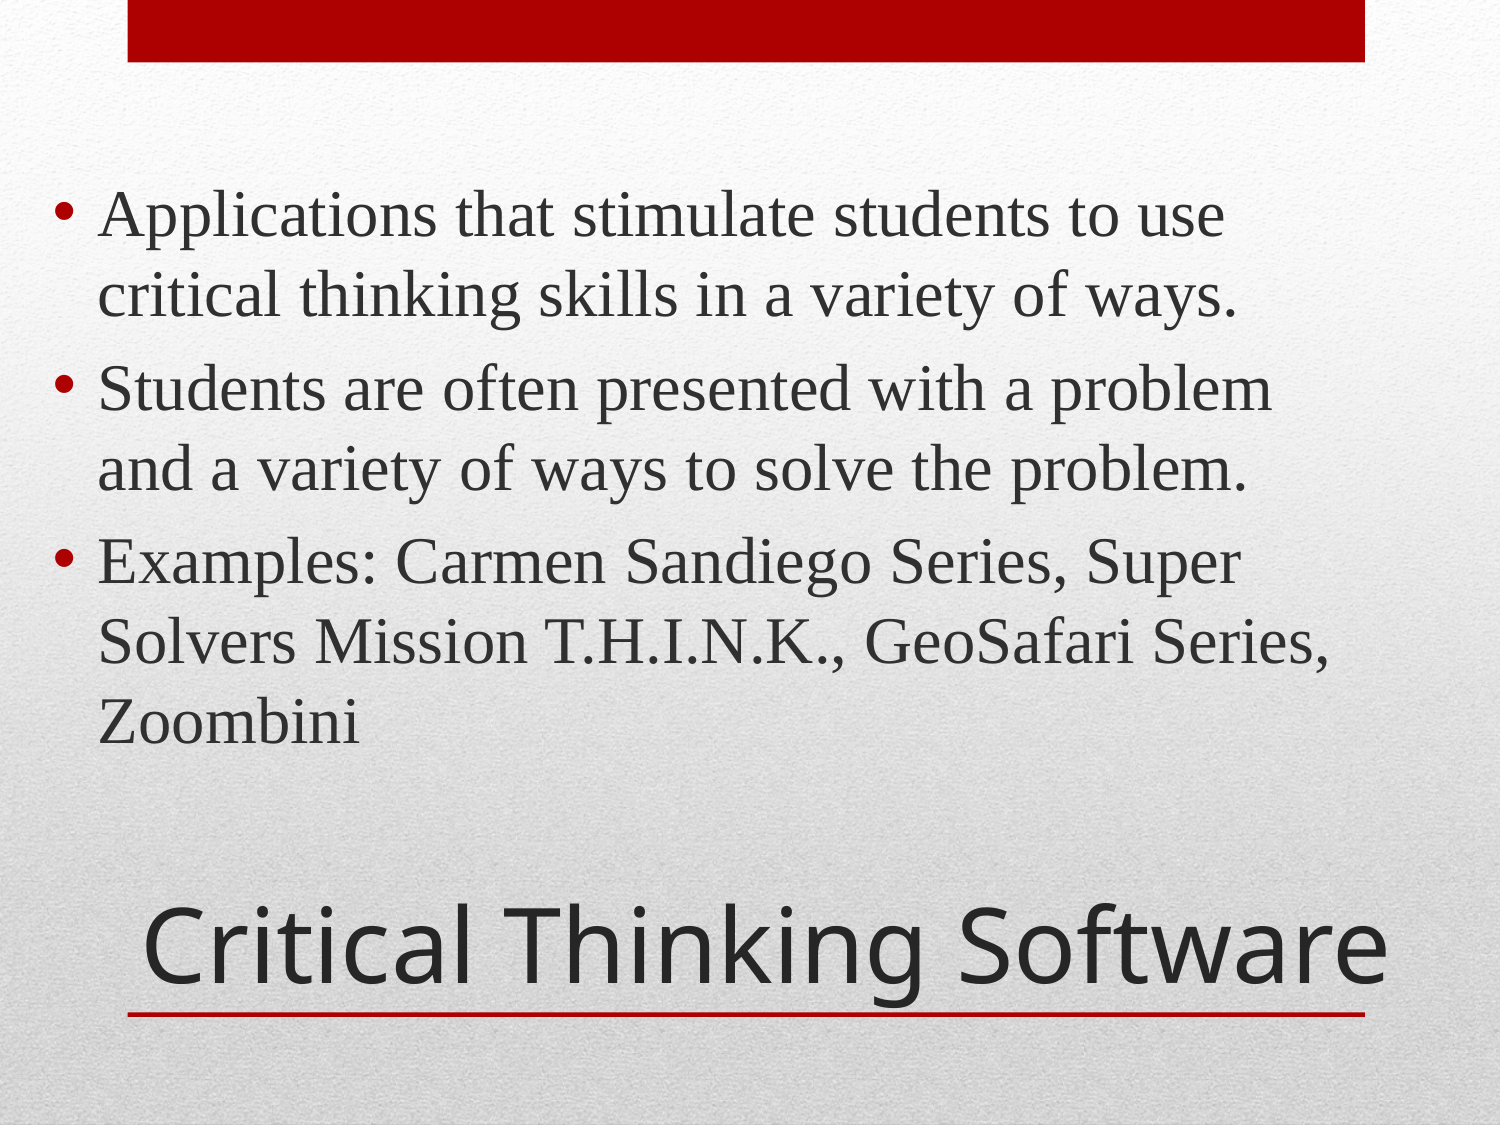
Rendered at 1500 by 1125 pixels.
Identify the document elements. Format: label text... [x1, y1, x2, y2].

list Applications that stimulate students to use critical thinking skills in a variety of ways. Students are often presented with a problem and a variety of ways to solve the problem. Examples: Carmen Sandiego Series, Super Solvers Mission T.H.I.N.K., GeoSafari Series, Zoombini [37, 162, 1400, 813]
title Critical Thinking Software [125, 750, 1413, 1013]
